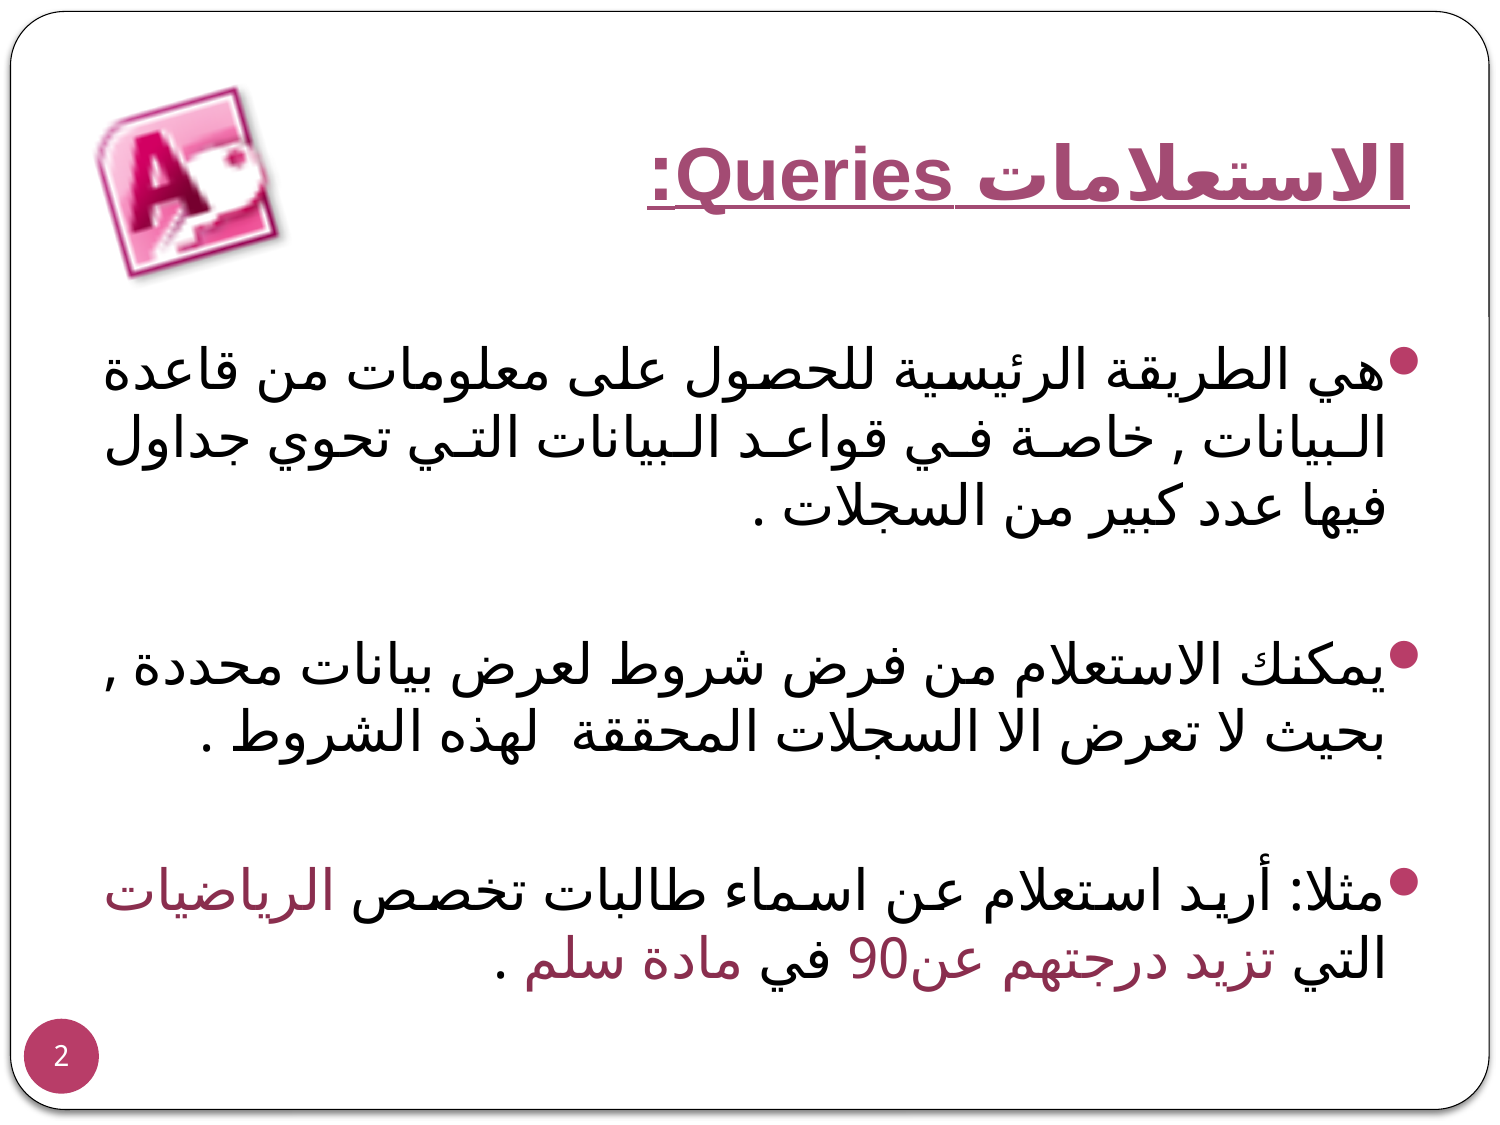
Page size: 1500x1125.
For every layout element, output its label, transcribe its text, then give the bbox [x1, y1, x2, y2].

slide_number 2 [23, 1018, 99, 1094]
title الاستعلامات Queries: [150, 45, 1425, 233]
picture [55, 57, 313, 325]
list هي الطريقة الرئيسية للحصول على معلومات من قاعدة البيانات , خاصة في قواعد البيانات التي تحوي جداول فيها عدد كبير من السجلات . يمكنك الاستعلام من فرض شروط لعرض بيانات محددة , بحيث لا تعرض الا السجلات المحققة لهذه الشروط . مثلا: أريد استعلام عن اسماء طالبات تخصص الرياضيات التي تزيد درجتهم عن90 في مادة سلم . [88, 326, 1447, 1022]
